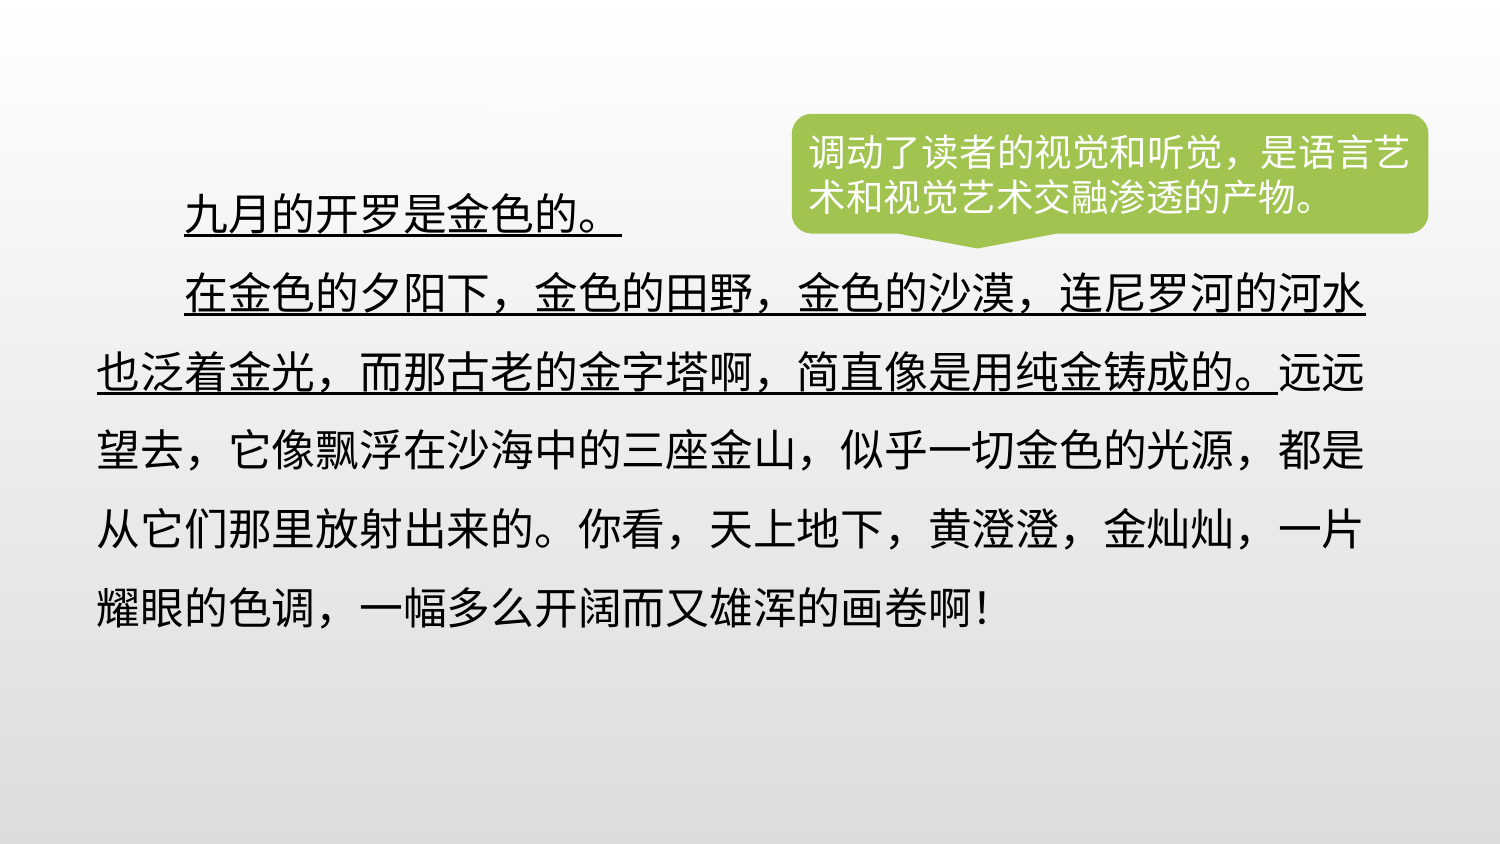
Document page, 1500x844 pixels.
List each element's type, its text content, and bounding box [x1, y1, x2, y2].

text_box 调动了读者的视觉和听觉，是语言艺术和视觉艺术交融渗透的产物。 [791, 113, 1430, 250]
text_box 九月的开罗是金色的。 在金色的夕阳下，金色的田野，金色的沙漠，连尼罗河的河水也泛着金光，而那古老的金字塔啊，简直像是用纯金铸成的。远远望去，它像飘浮在沙海中的三座金山，似乎一切金色的光源，都是从它们那里放射出来的。你看，天上地下，黄澄澄，金灿灿，一片耀眼的色调，一幅多么开阔而又雄浑的画卷啊！ [85, 155, 1415, 639]
